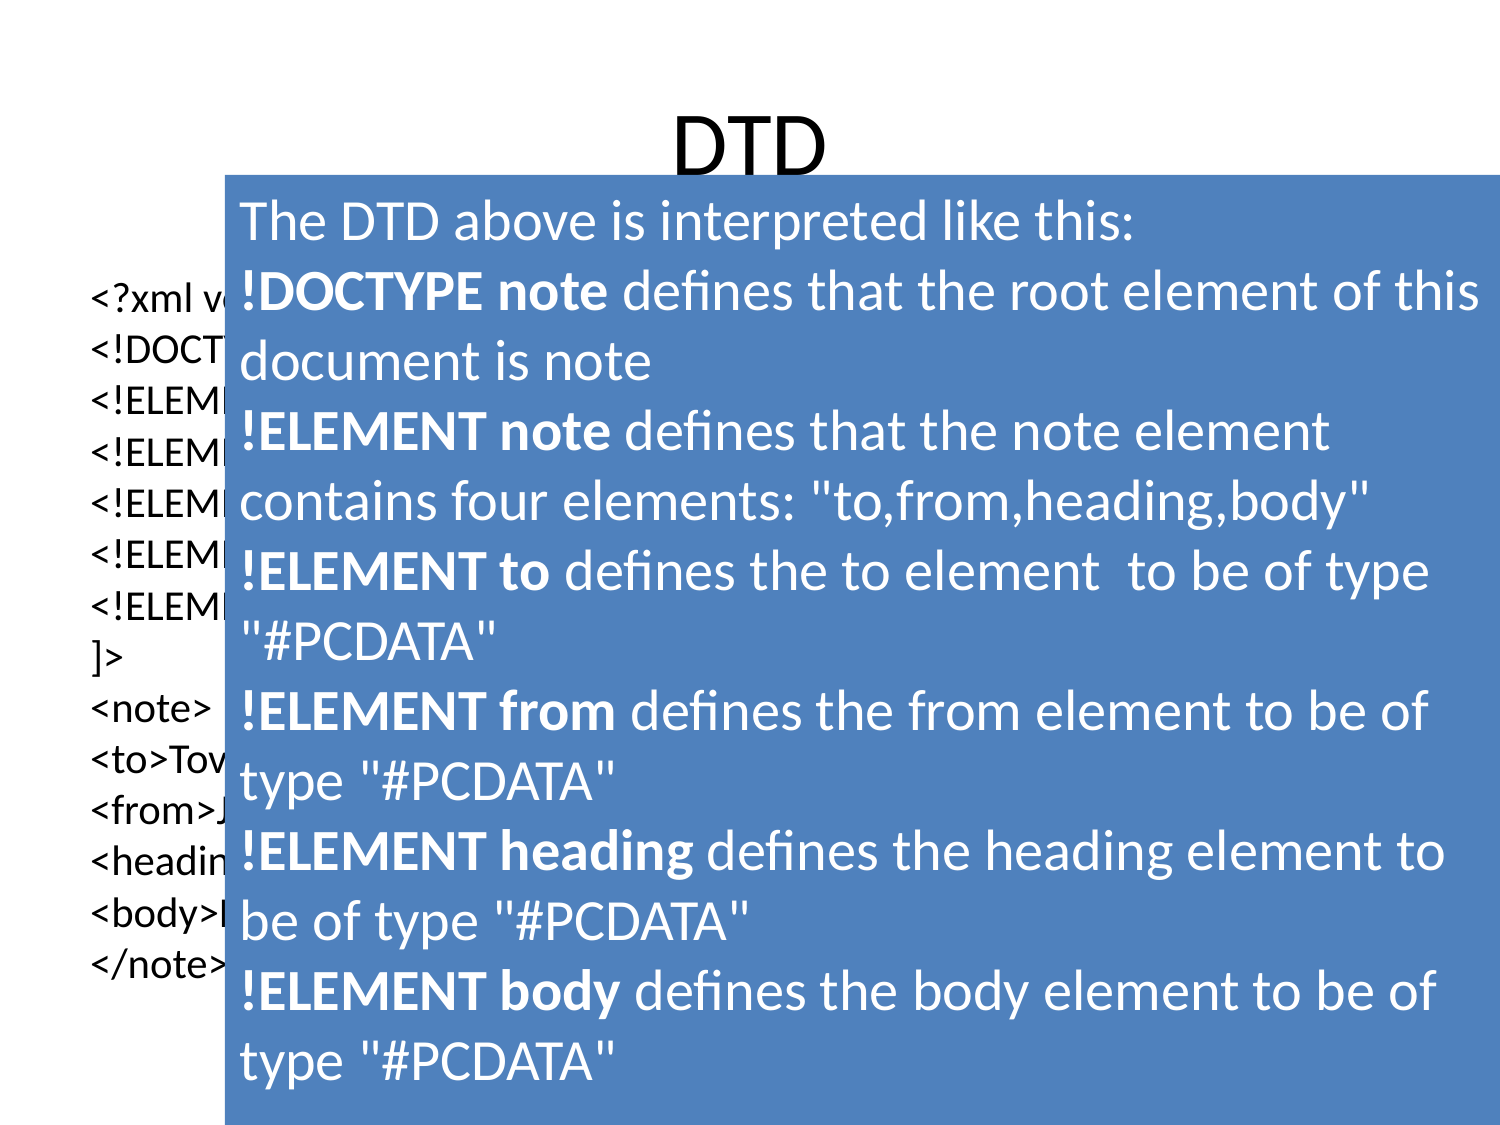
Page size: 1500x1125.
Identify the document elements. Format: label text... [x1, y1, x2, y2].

text_box The DTD above is interpreted like this: !DOCTYPE note defines that the root element of this document is note !ELEMENT note defines that the note element contains four elements: "to,from,heading,body" !ELEMENT to defines the to element to be of type "#PCDATA" !ELEMENT from defines the from element to be of type "#PCDATA" !ELEMENT heading defines the heading element to be of type "#PCDATA" !ELEMENT body defines the body element to be of type "#PCDATA" [224, 174, 1500, 1125]
list <?xml version="1.0"?> <!DOCTYPE note [ <!ELEMENT note (to,from,heading,body)> <!ELEMENT to (#PCDATA)> <!ELEMENT from (#PCDATA)> <!ELEMENT heading (#PCDATA)> <!ELEMENT body (#PCDATA)> ]> <note> <to>Tove</to> <from>Jani</from> <heading>Reminder</heading> <body>Don't forget me this weekend</body> </note> [75, 262, 224, 1005]
title DTD [75, 45, 1425, 233]
